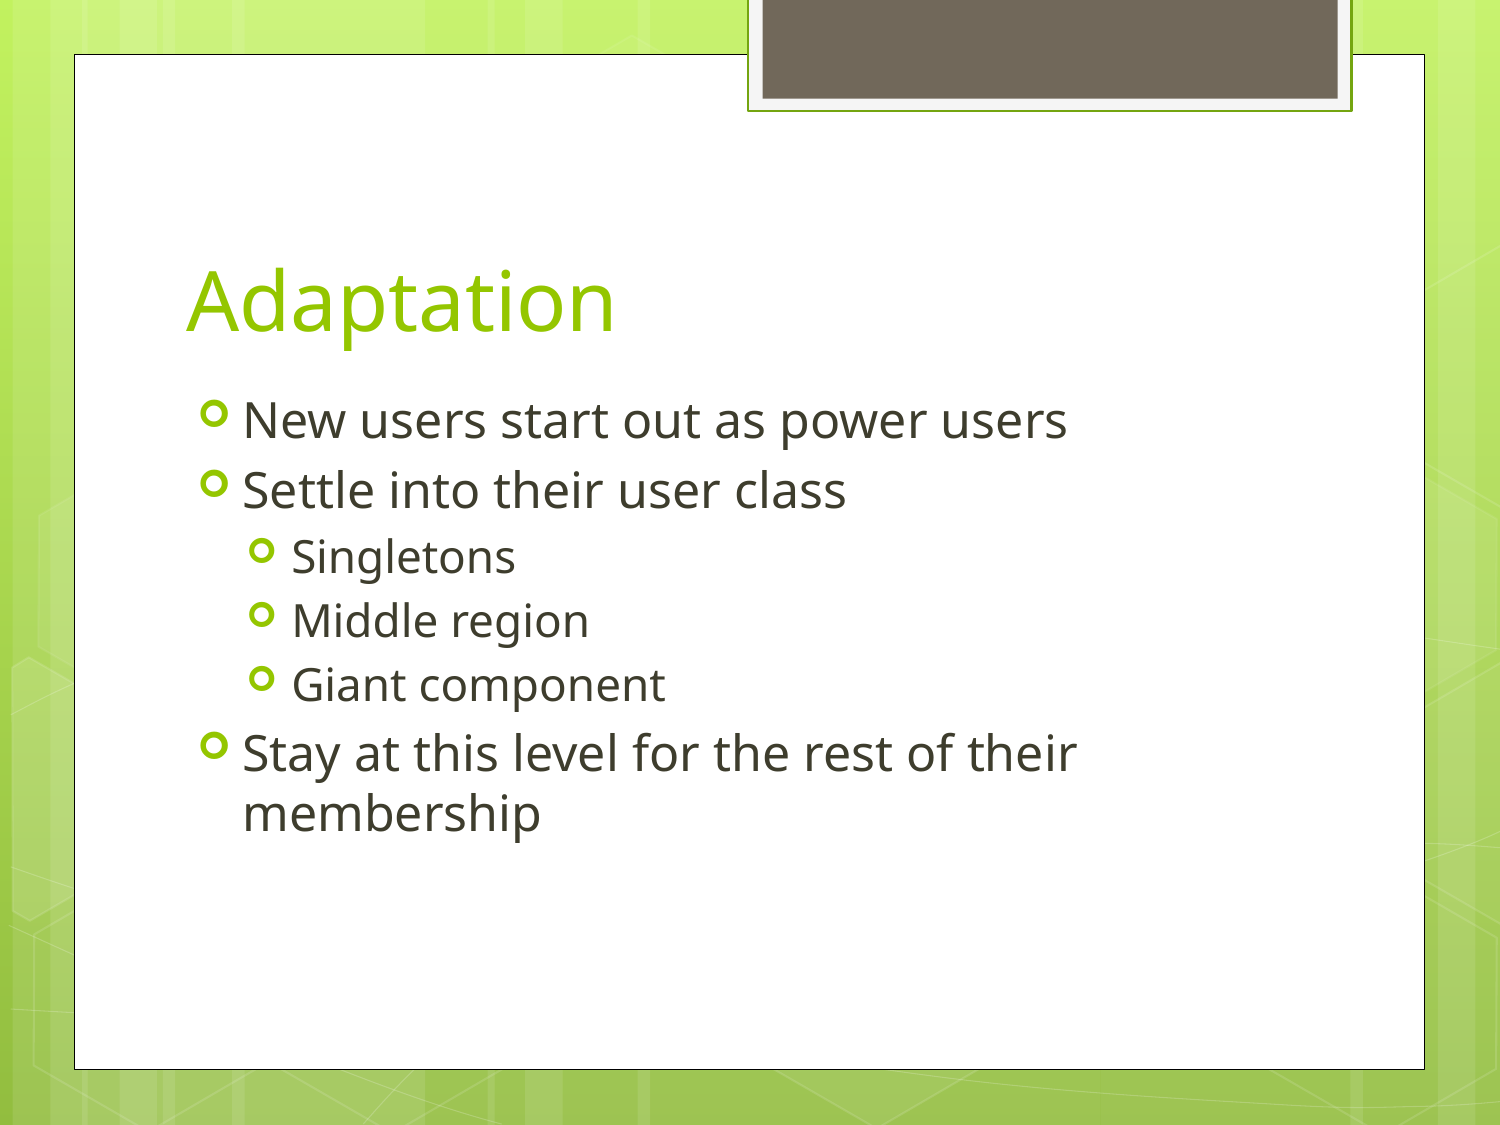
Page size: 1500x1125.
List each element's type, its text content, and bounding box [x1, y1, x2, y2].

title Adaptation [171, 168, 1324, 357]
list New users start out as power users Settle into their user class Singletons Middle region Giant component Stay at this level for the rest of their membership [171, 381, 1283, 957]
